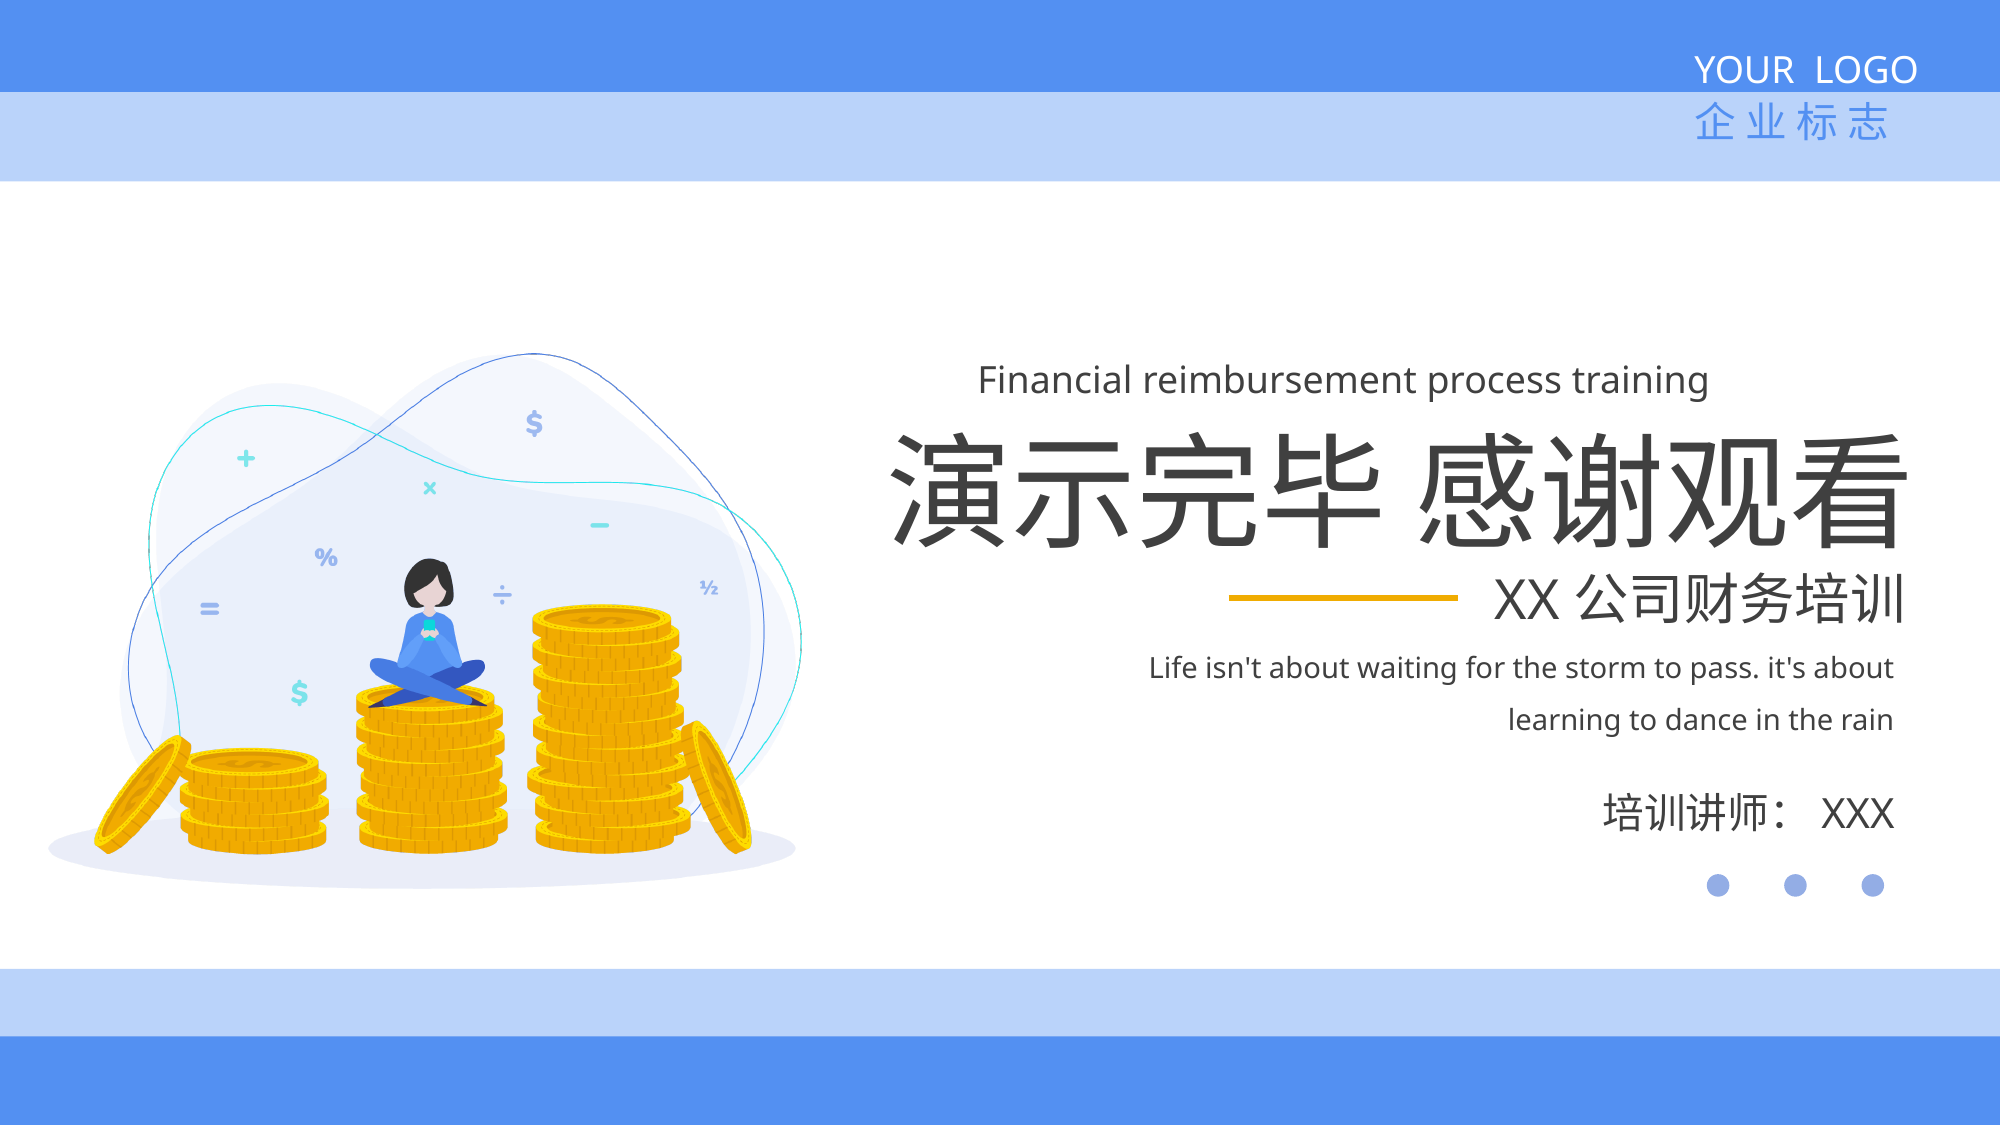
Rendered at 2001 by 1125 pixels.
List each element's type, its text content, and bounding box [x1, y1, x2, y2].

text_box XX公司财务培训 [1480, 556, 1934, 639]
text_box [1706, 874, 1885, 897]
text_box [0, 91, 2000, 182]
text_box Financial reimbursement process training [962, 348, 1909, 409]
text_box [0, 968, 2000, 1038]
text_box YOUR LOGO 企 业 标 志 [1679, 34, 1934, 154]
text_box Life isn't about waiting for the storm to pass. it's about learning to dance in the rain 培训讲师：XXX [1067, 624, 1910, 845]
text_box [0, 182, 2000, 968]
text_box 演示完毕 感谢观看 [871, 406, 1930, 571]
picture [48, 353, 802, 889]
